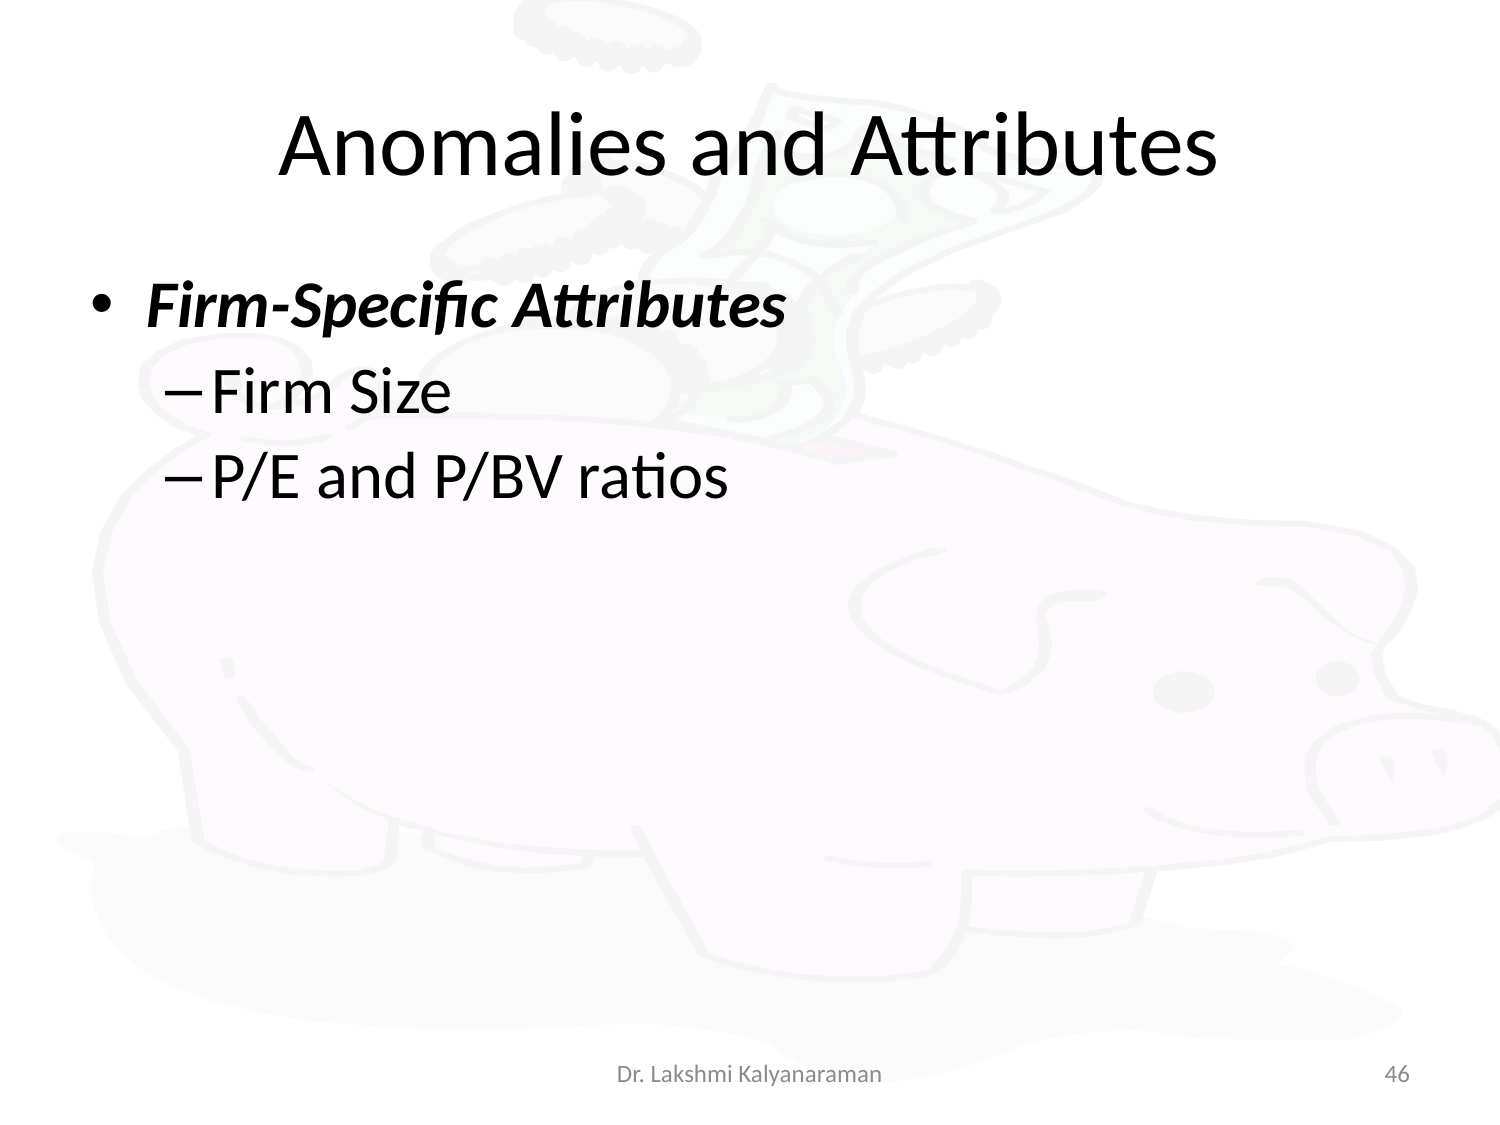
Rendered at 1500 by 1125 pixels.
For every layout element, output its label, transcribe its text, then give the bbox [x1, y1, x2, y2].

footer Dr. Lakshmi Kalyanaraman [512, 1042, 988, 1103]
slide_number 46 [1074, 1042, 1425, 1103]
title Anomalies and Attributes [75, 45, 1425, 233]
list Firm-Specific Attributes Firm Size P/E and P/BV ratios [75, 262, 1425, 1005]
